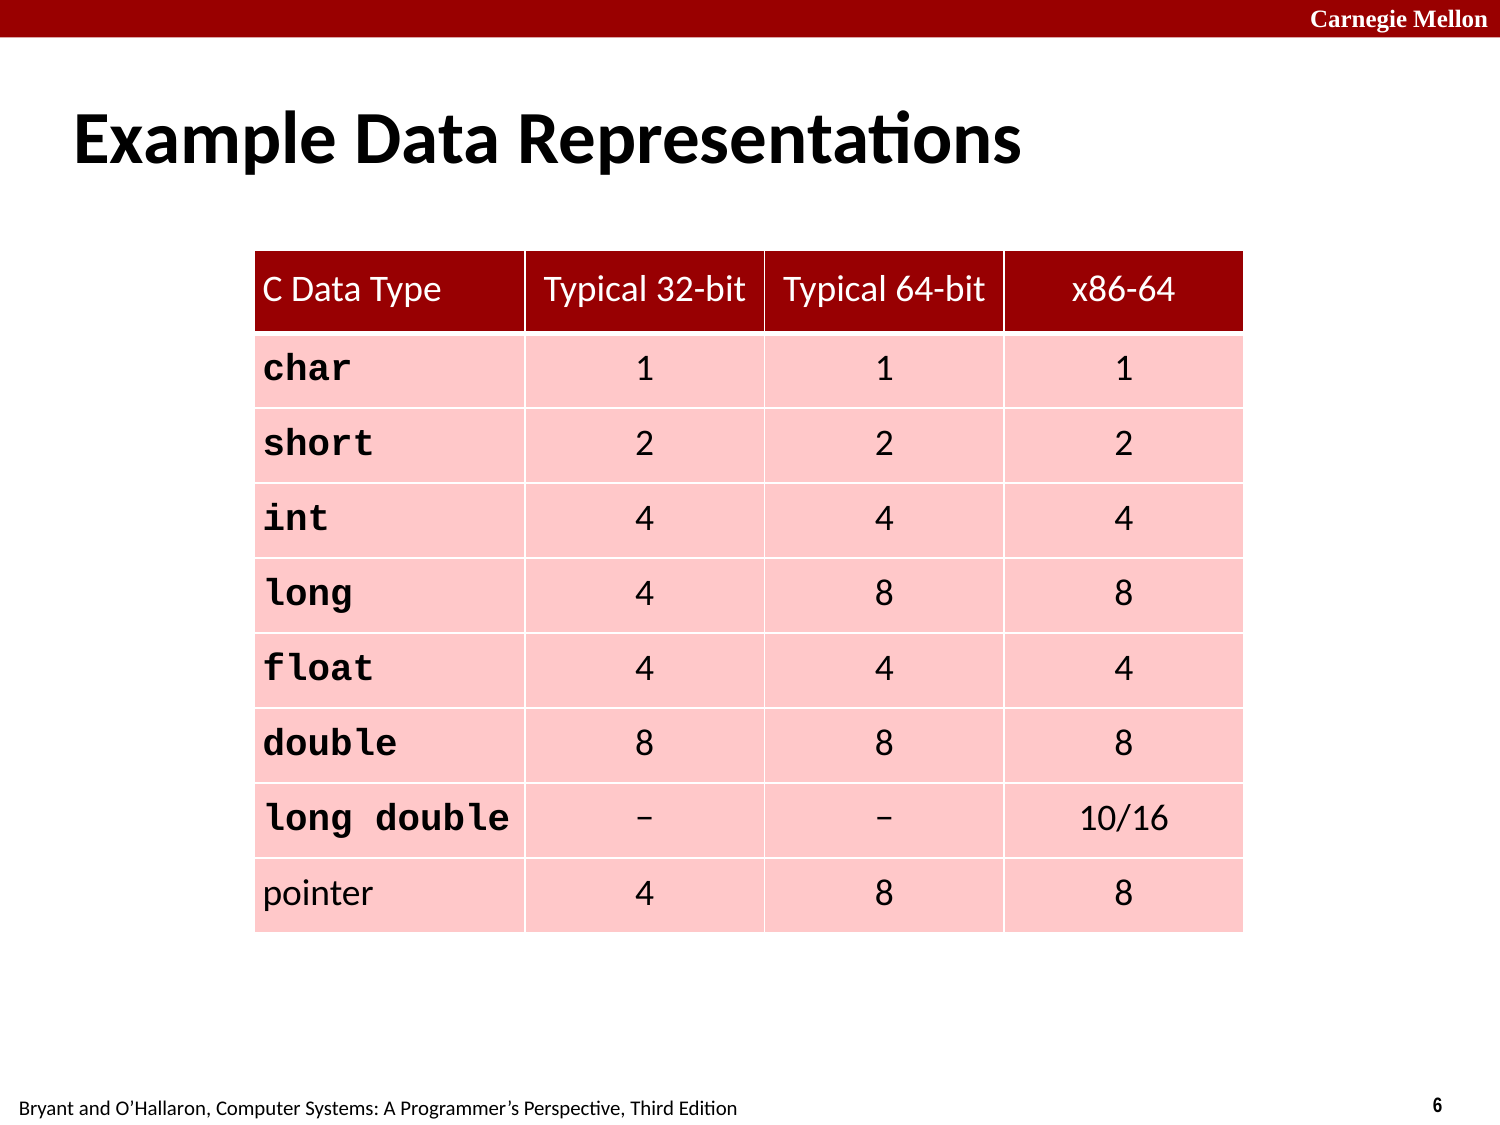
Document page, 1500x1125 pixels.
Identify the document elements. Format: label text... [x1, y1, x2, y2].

table_cell 8 [765, 709, 1003, 782]
table_cell 4 [765, 484, 1003, 557]
table_cell 8 [1005, 559, 1243, 632]
title Example Data Representations [58, 71, 1305, 197]
table_cell 4 [765, 634, 1003, 707]
table_cell short [255, 409, 524, 482]
table_cell pointer [255, 859, 524, 932]
table_cell 2 [526, 409, 764, 482]
table_cell 4 [526, 559, 764, 632]
table_cell 2 [1005, 409, 1243, 482]
table_header Typical 32-bit [526, 251, 764, 331]
table_cell long [255, 559, 524, 632]
table_cell 1 [1005, 336, 1243, 407]
table_cell double [255, 709, 524, 782]
table_cell 8 [765, 859, 1003, 932]
table_cell long double [255, 784, 524, 857]
table_cell 8 [526, 709, 764, 782]
table_cell 4 [526, 634, 764, 707]
table_cell 8 [1005, 709, 1243, 782]
table_cell 4 [1005, 484, 1243, 557]
table_cell 4 [526, 859, 764, 932]
table_cell 1 [765, 336, 1003, 407]
table_cell 1 [526, 336, 764, 407]
table_cell 8 [1005, 859, 1243, 932]
table_cell 4 [526, 484, 764, 557]
table_cell 4 [1005, 634, 1243, 707]
table_cell − [526, 784, 764, 857]
table_cell float [255, 634, 524, 707]
table_cell 10/16 [1005, 784, 1243, 857]
table_header C Data Type [255, 251, 524, 331]
table_cell 2 [765, 409, 1003, 482]
table_cell char [255, 336, 524, 407]
table_header x86-64 [1005, 251, 1243, 331]
table_cell int [255, 484, 524, 557]
table_cell 8 [765, 559, 1003, 632]
table_cell − [765, 784, 1003, 857]
table_header Typical 64-bit [765, 251, 1003, 331]
